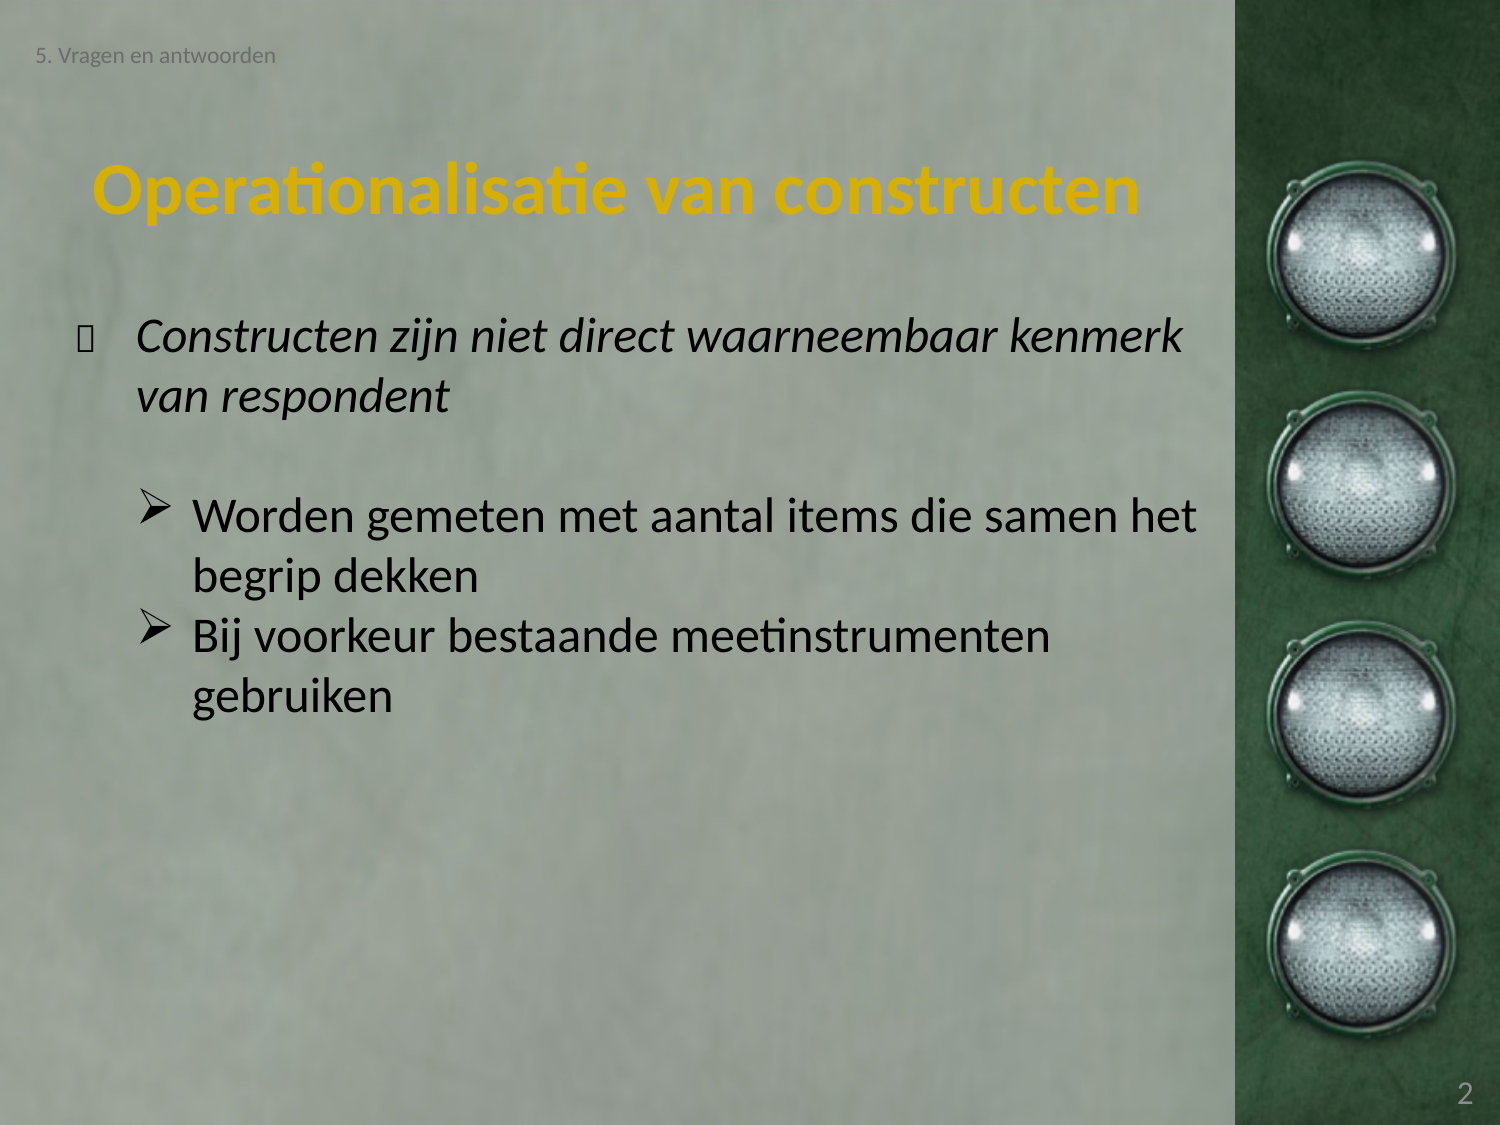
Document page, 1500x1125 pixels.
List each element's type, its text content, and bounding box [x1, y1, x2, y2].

subtitle Operationalisatie van constructen [0, 131, 1229, 276]
picture [0, 0, 1500, 1125]
title 5. Vragen en antwoorden [19, 32, 435, 77]
text_box Constructen zijn niet direct waarneembaar kenmerk van respondent Worden gemeten met aantal items die samen het begrip dekken Bij voorkeur bestaande meetinstrumenten gebruiken [121, 295, 1229, 731]
text_box  [59, 307, 121, 368]
